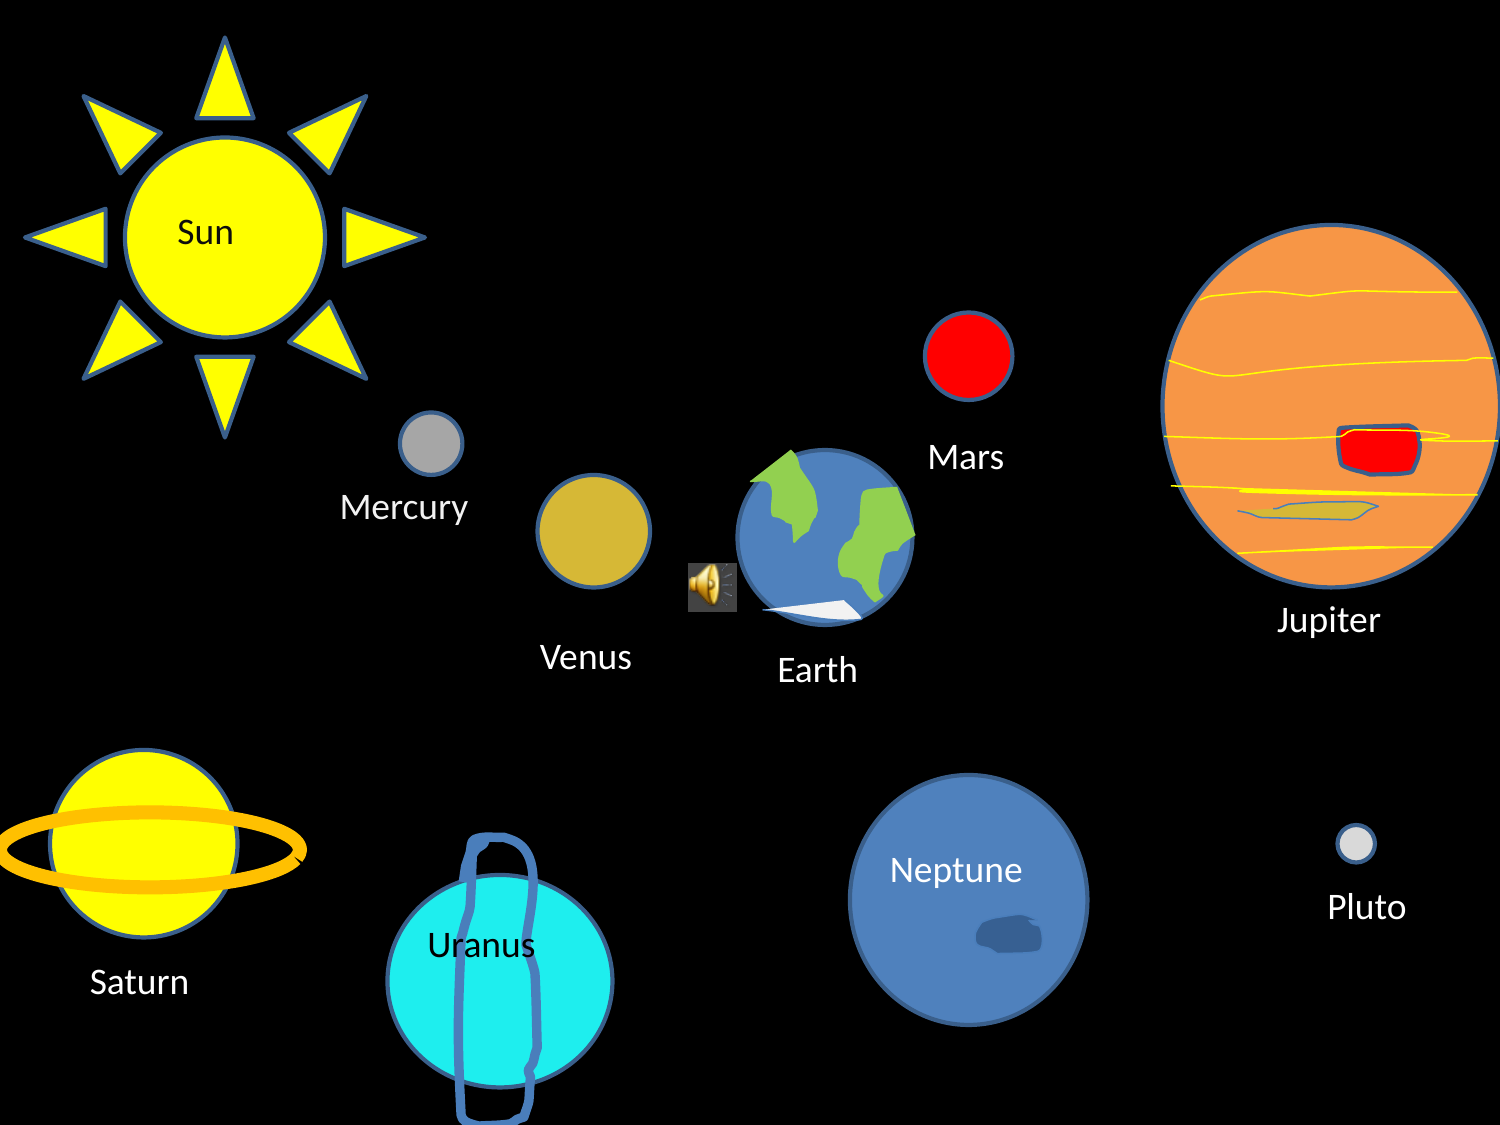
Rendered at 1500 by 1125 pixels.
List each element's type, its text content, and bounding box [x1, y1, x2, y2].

text_box [1335, 822, 1378, 865]
text_box [122, 135, 328, 340]
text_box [737, 449, 916, 626]
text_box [387, 835, 613, 1125]
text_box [849, 774, 1088, 1026]
text_box [81, 94, 163, 176]
text_box Mars [912, 424, 1025, 485]
text_box [397, 410, 465, 474]
picture [687, 562, 738, 613]
text_box Saturn [75, 949, 275, 1010]
text_box [194, 35, 256, 121]
text_box [194, 354, 256, 440]
text_box [342, 206, 428, 269]
text_box [286, 94, 369, 176]
text_box Sun [162, 199, 300, 260]
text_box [0, 749, 301, 938]
text_box [22, 206, 108, 269]
text_box Venus [524, 624, 675, 685]
text_box Jupiter [1262, 596, 1400, 648]
text_box [535, 472, 653, 590]
text_box [286, 299, 369, 381]
text_box Mercury [324, 474, 538, 535]
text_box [1162, 224, 1500, 588]
text_box [922, 310, 1015, 403]
text_box [81, 299, 163, 381]
text_box Earth [762, 637, 913, 698]
text_box Pluto [1312, 874, 1425, 935]
